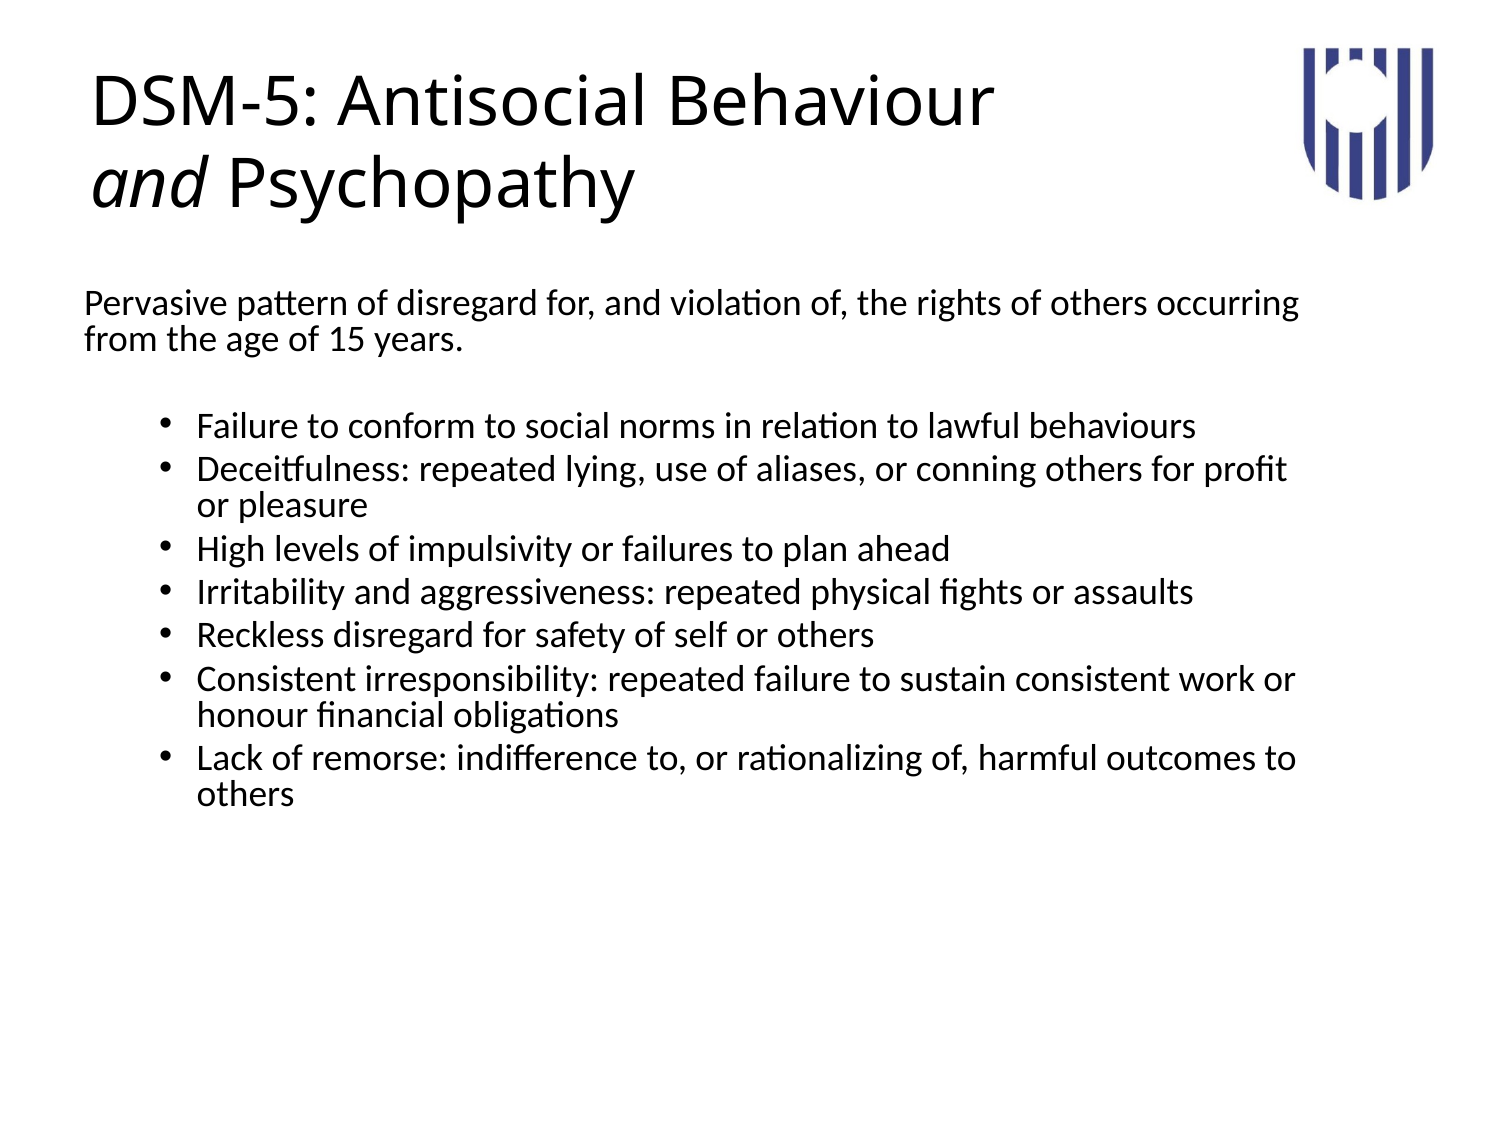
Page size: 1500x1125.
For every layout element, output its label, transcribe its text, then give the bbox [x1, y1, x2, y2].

list Pervasive pattern of disregard for, and violation of, the rights of others occurring from the age of 15 years. Failure to conform to social norms in relation to lawful behaviours Deceitfulness: repeated lying, use of aliases, or conning others for profit or pleasure High levels of impulsivity or failures to plan ahead Irritability and aggressiveness: repeated physical fights or assaults Reckless disregard for safety of self or others Consistent irresponsibility: repeated failure to sustain consistent work or honour financial obligations Lack of remorse: indifference to, or rationalizing of, harmful outcomes to others [0, 278, 1345, 1022]
title DSM-5: Antisocial Behaviour and Psychopathy [75, 45, 1425, 233]
picture [1250, 11, 1488, 248]
